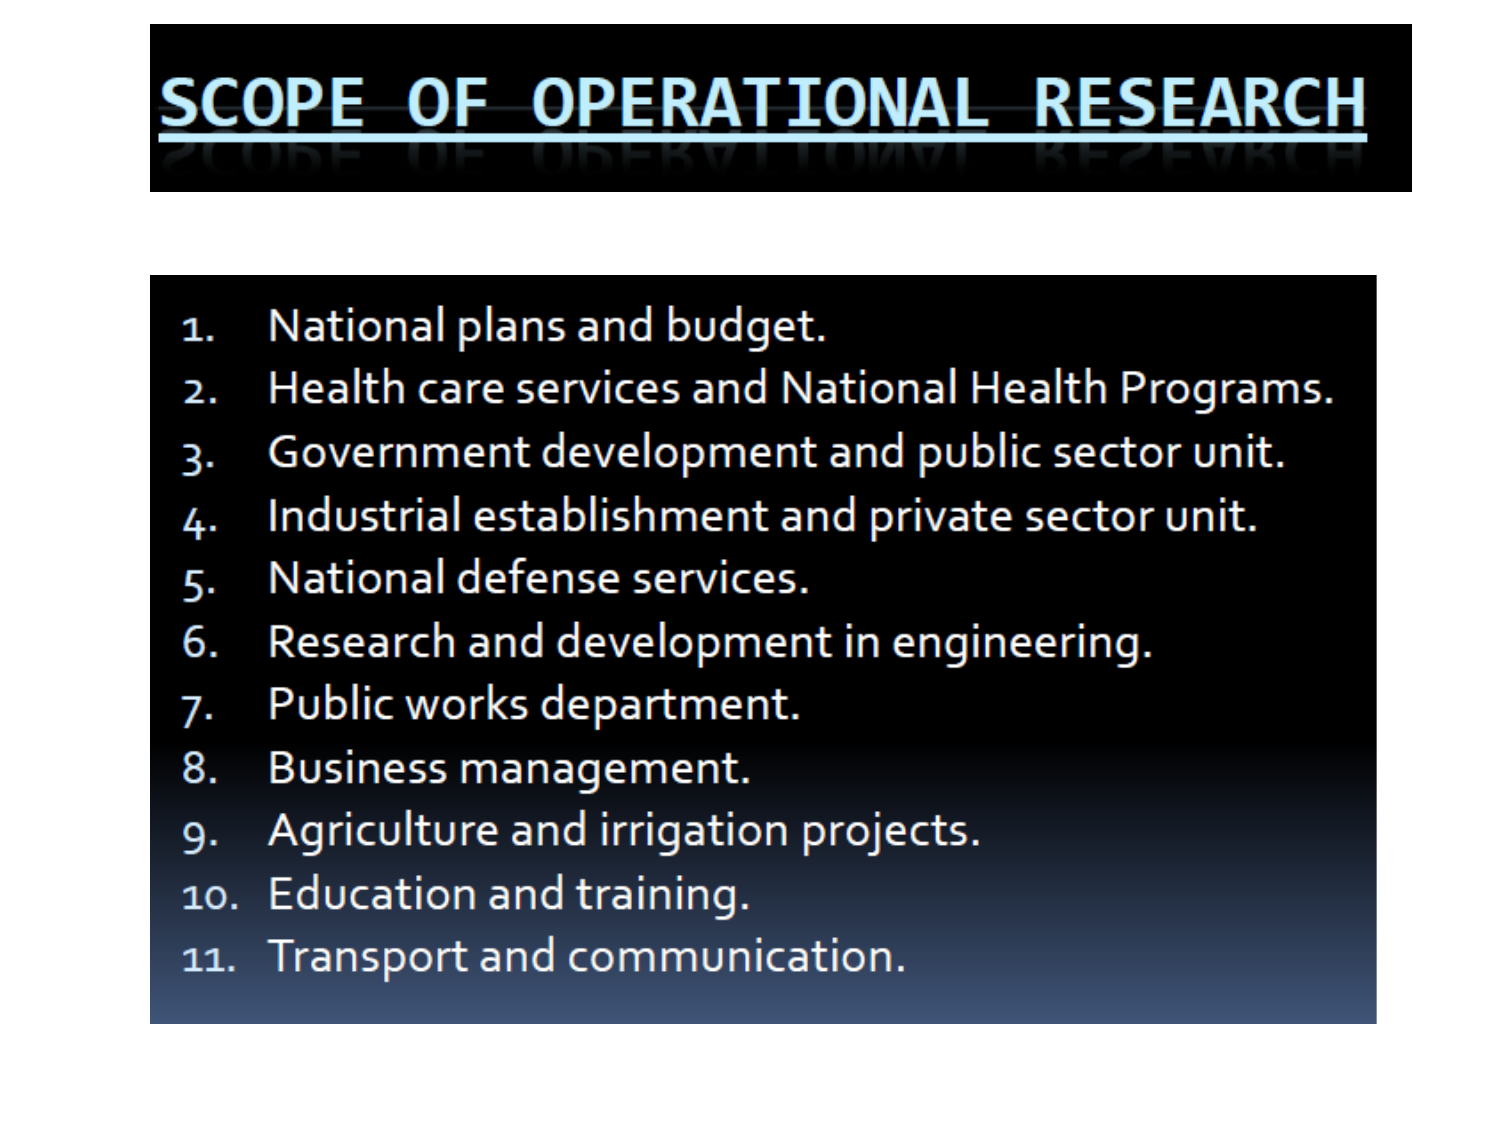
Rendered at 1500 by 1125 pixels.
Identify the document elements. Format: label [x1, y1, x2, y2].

picture [149, 24, 1413, 192]
picture [149, 274, 1377, 1024]
